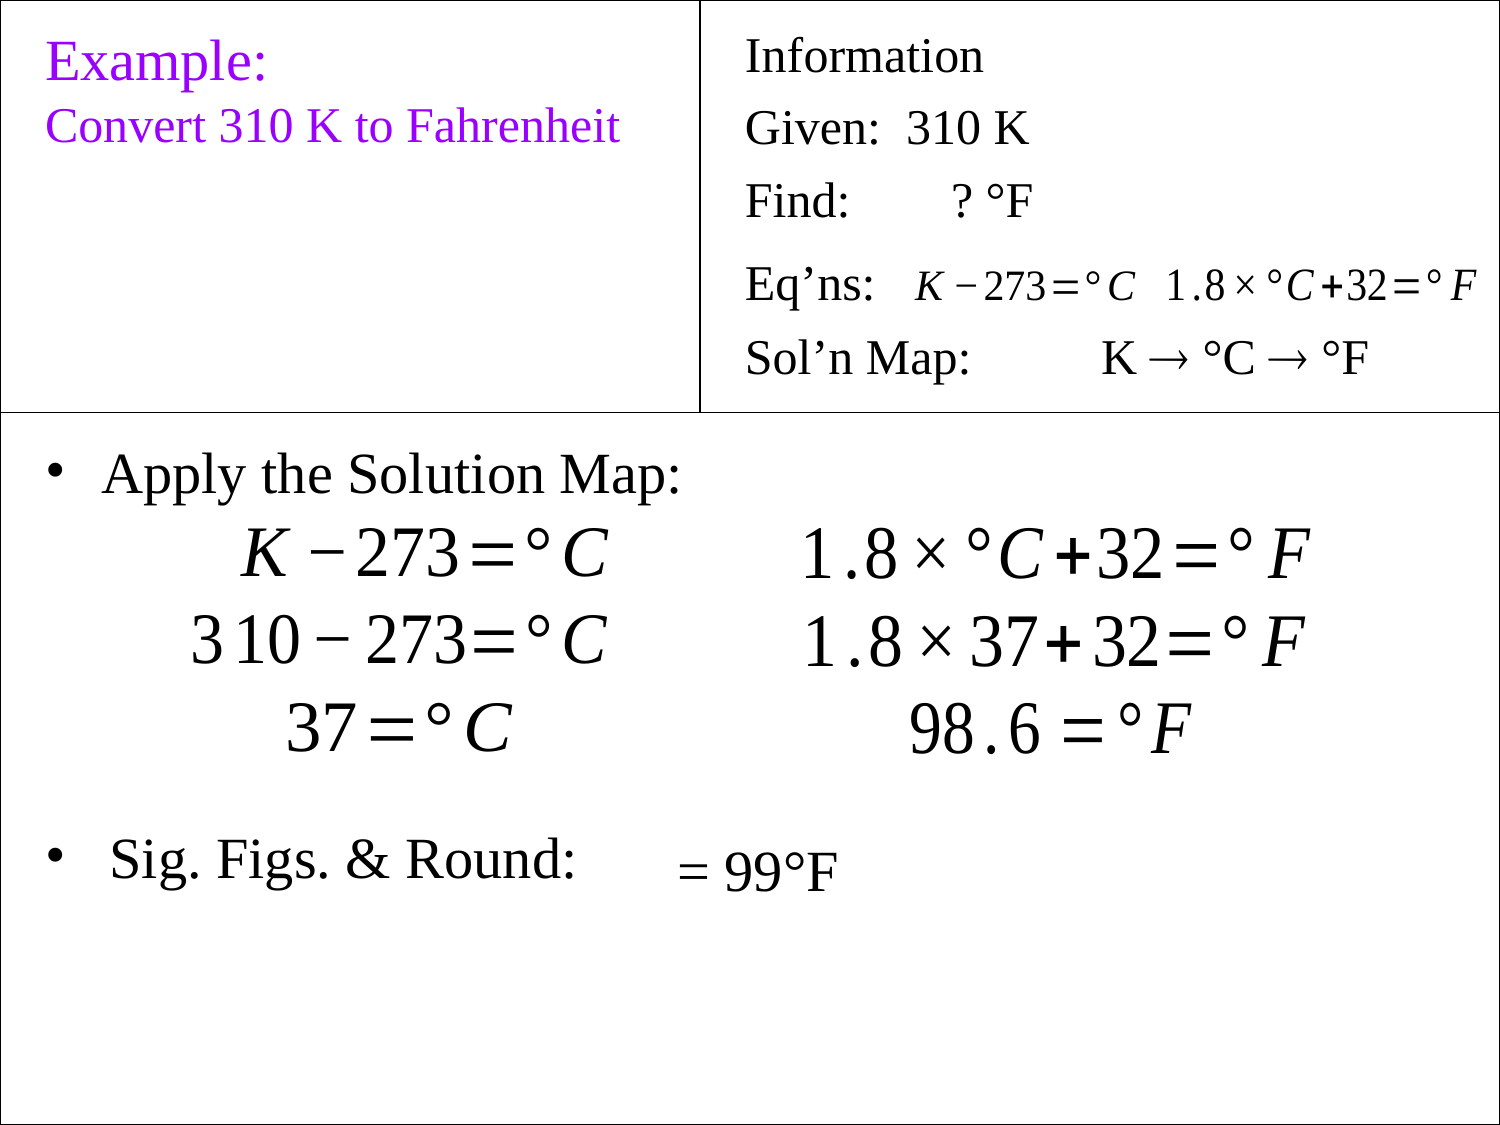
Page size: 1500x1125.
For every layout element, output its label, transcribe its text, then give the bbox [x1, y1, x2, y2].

text_box Apply the Solution Map: [0, 413, 1500, 1125]
text_box Example: Convert 310 K to Fahrenheit [0, 0, 700, 413]
text_box Information Given: 310 K Find: ? °F Eq’ns: Sol’n Map: K  °C  °F [700, 0, 1500, 413]
text_box Sig. Figs. & Round: [30, 812, 593, 898]
text_box = 99°F [662, 825, 869, 911]
